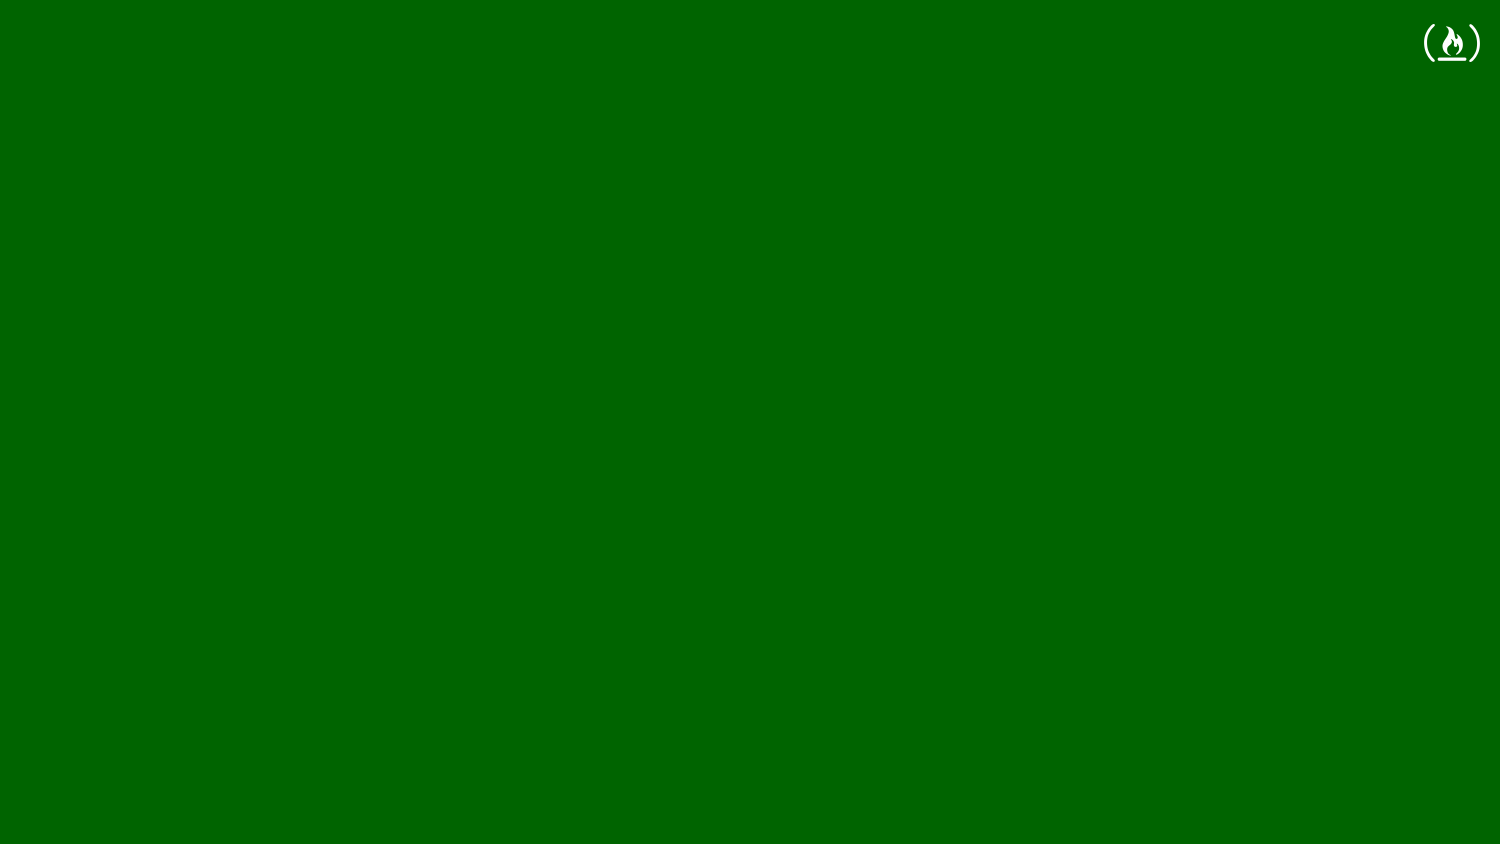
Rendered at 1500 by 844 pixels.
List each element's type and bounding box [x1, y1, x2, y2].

picture [1424, 24, 1480, 62]
